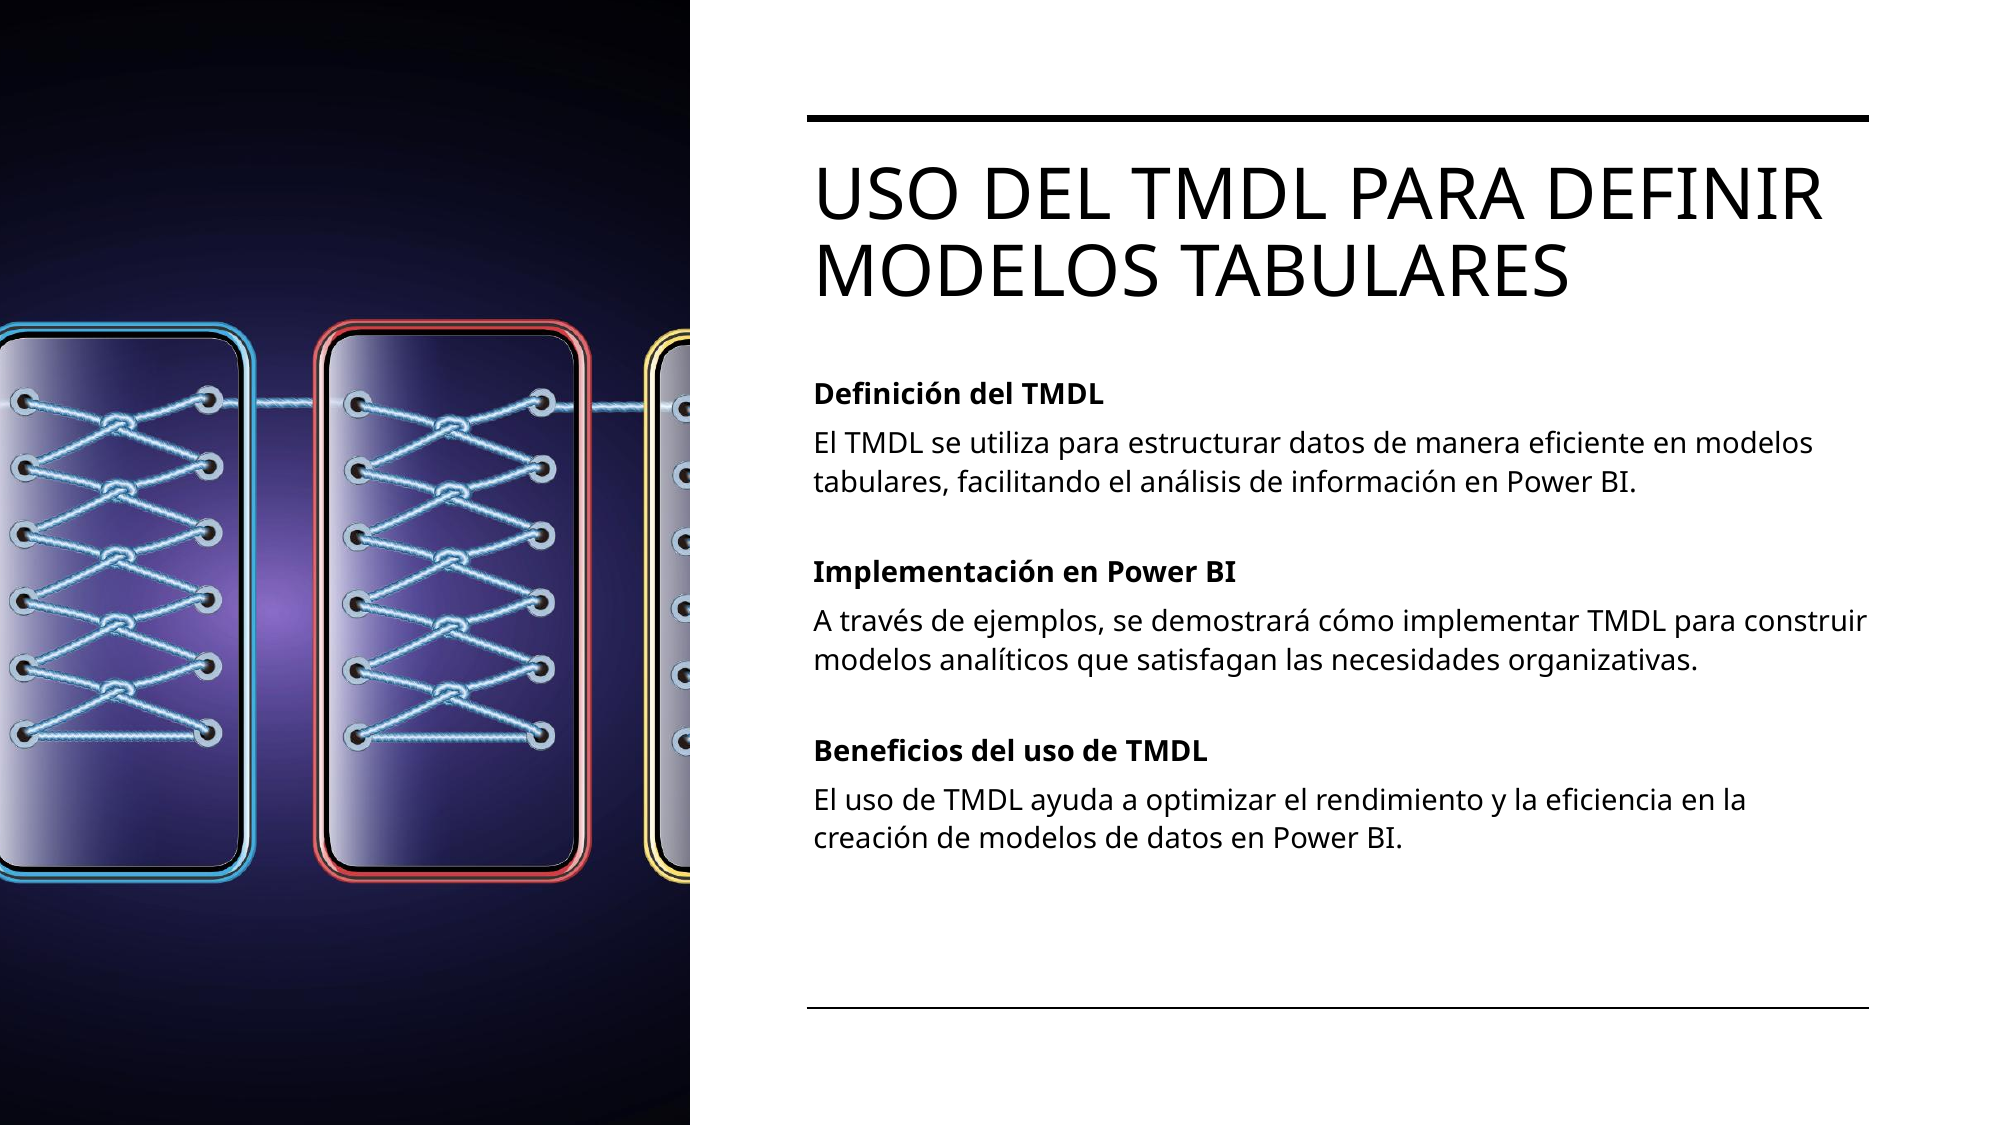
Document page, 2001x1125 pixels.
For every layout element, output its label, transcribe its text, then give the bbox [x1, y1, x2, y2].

list Definición del TMDL El TMDL se utiliza para estructurar datos de manera eficiente en modelos tabulares, facilitando el análisis de información en Power BI. Implementación en Power BI A través de ejemplos, se demostrará cómo implementar TMDL para construir modelos analíticos que satisfagan las necesidades organizativas. Beneficios del uso de TMDL El uso de TMDL ayuda a optimizar el rendimiento y la eficiencia en la creación de modelos de datos en Power BI. [798, 364, 1886, 978]
text_box [690, 0, 2000, 1125]
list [0, 0, 690, 1125]
title Uso del TMDL para definir modelos tabulares [798, 149, 1886, 364]
